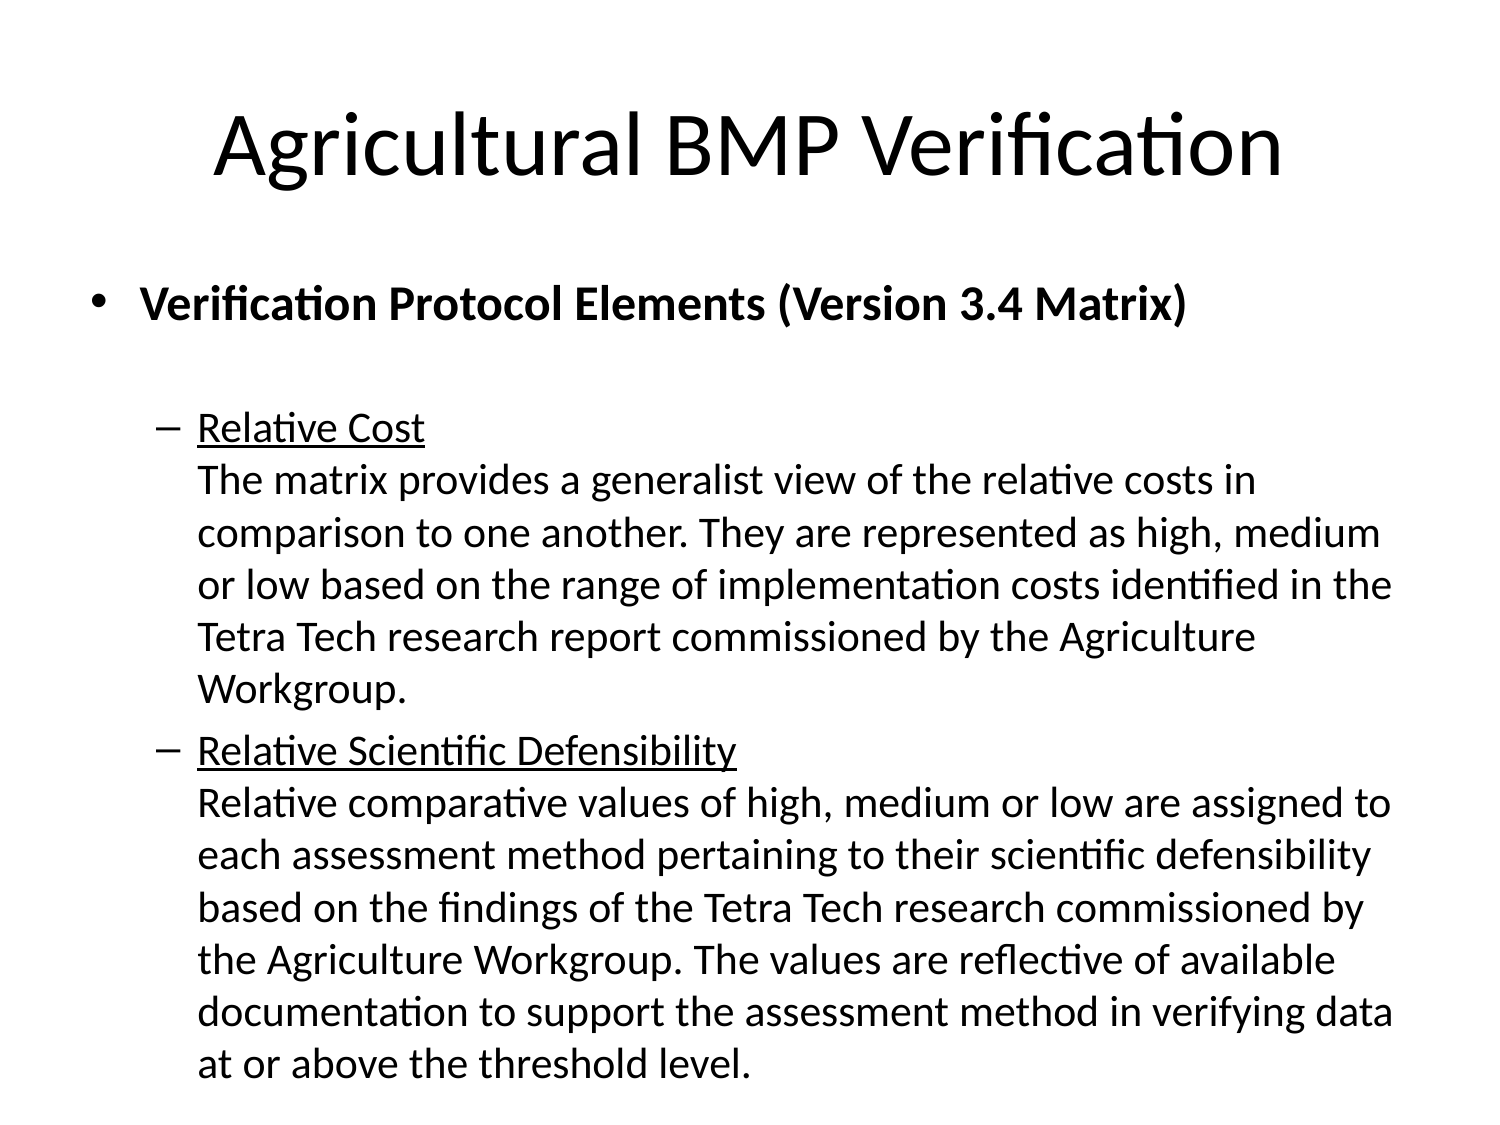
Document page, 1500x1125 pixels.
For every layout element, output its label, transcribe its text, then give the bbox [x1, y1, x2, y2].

title Agricultural BMP Verification [75, 45, 1425, 233]
list Verification Protocol Elements (Version 3.4 Matrix) Relative Cost The matrix provides a generalist view of the relative costs in comparison to one another. They are represented as high, medium or low based on the range of implementation costs identified in the Tetra Tech research report commissioned by the Agriculture Workgroup. Relative Scientific Defensibility Relative comparative values of high, medium or low are assigned to each assessment method pertaining to their scientific defensibility based on the findings of the Tetra Tech research commissioned by the Agriculture Workgroup. The values are reflective of available documentation to support the assessment method in verifying data at or above the threshold level. [75, 262, 1425, 1100]
